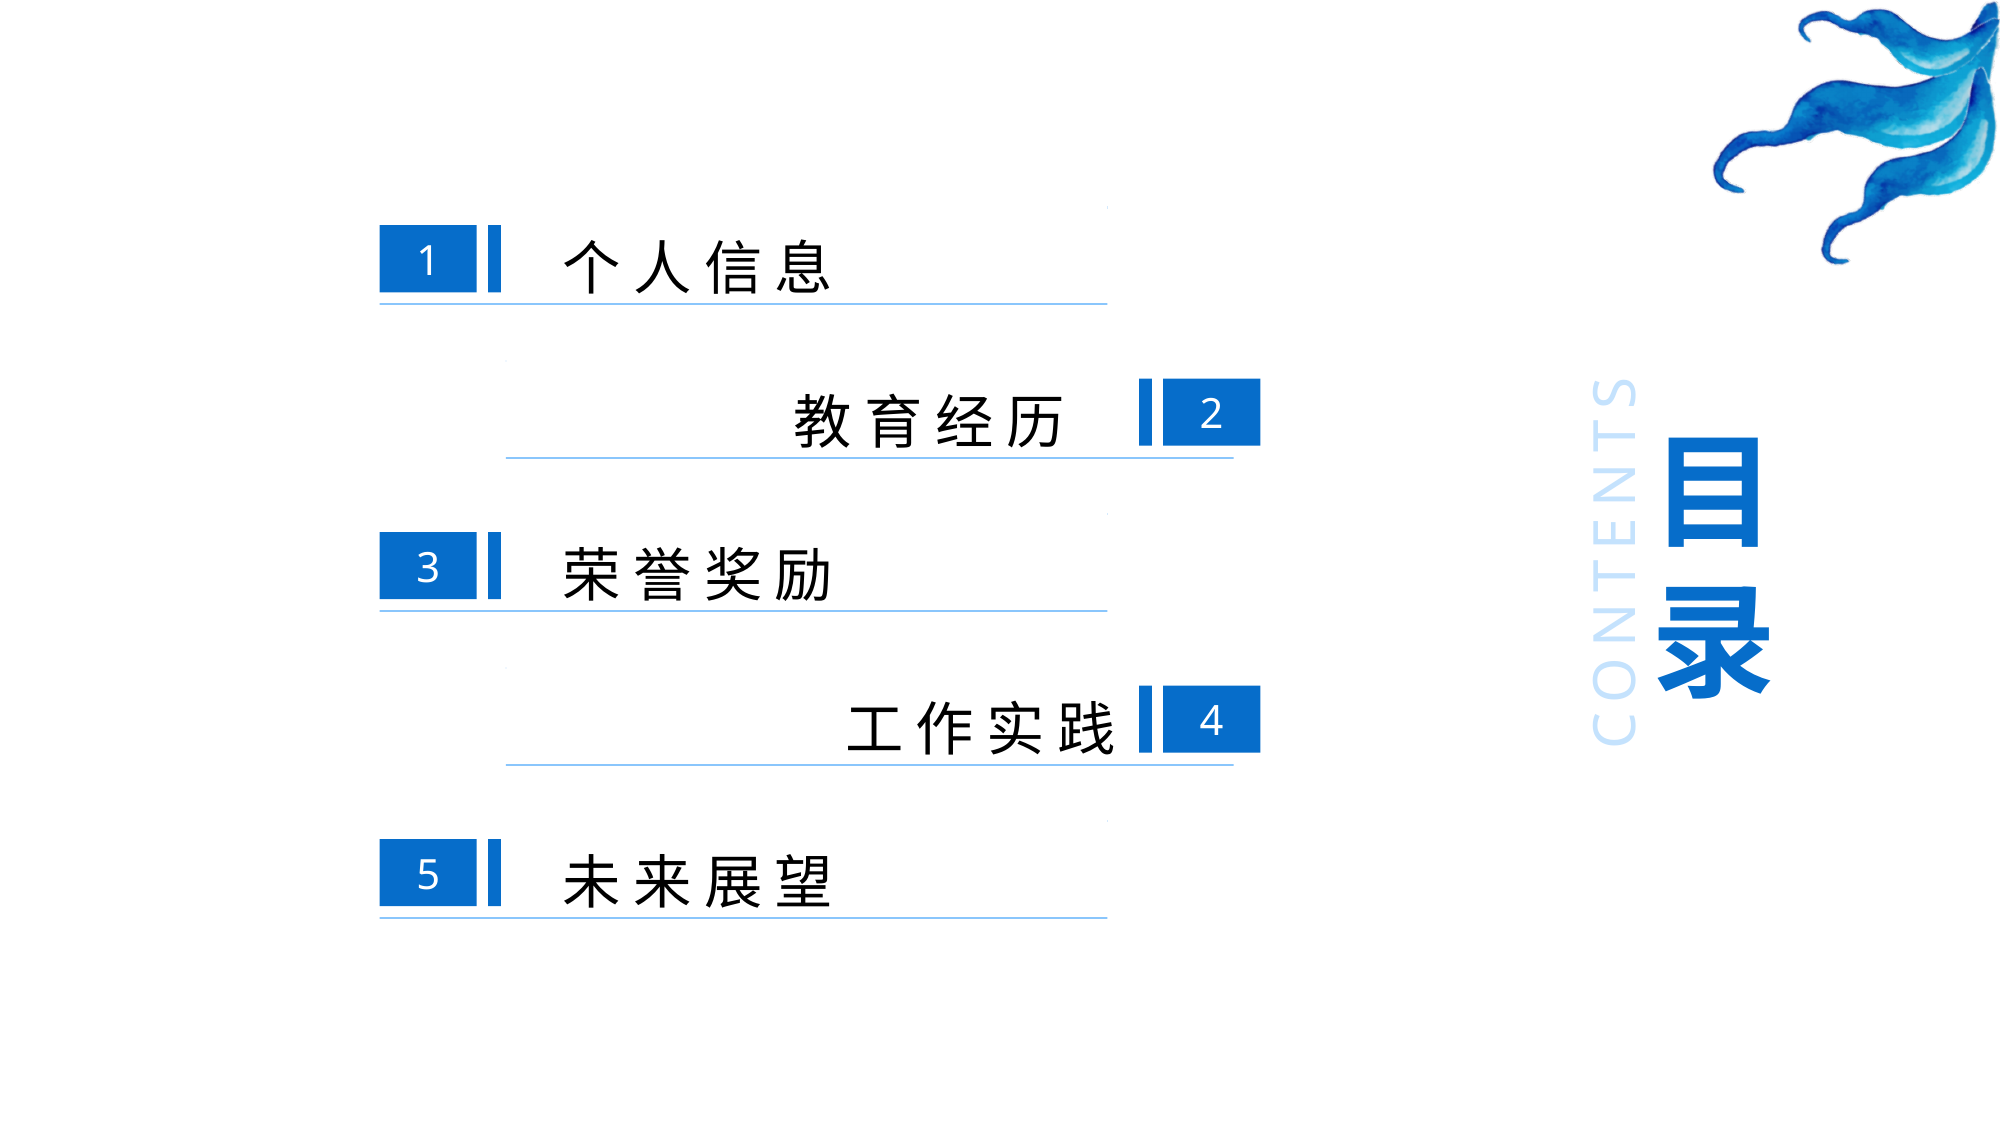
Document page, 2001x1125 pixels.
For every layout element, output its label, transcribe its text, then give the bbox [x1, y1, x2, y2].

text_box 目录 [1636, 464, 1729, 662]
picture [1685, 0, 2000, 311]
text_box CONTENTS [1493, 317, 1660, 810]
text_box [379, 207, 1261, 918]
